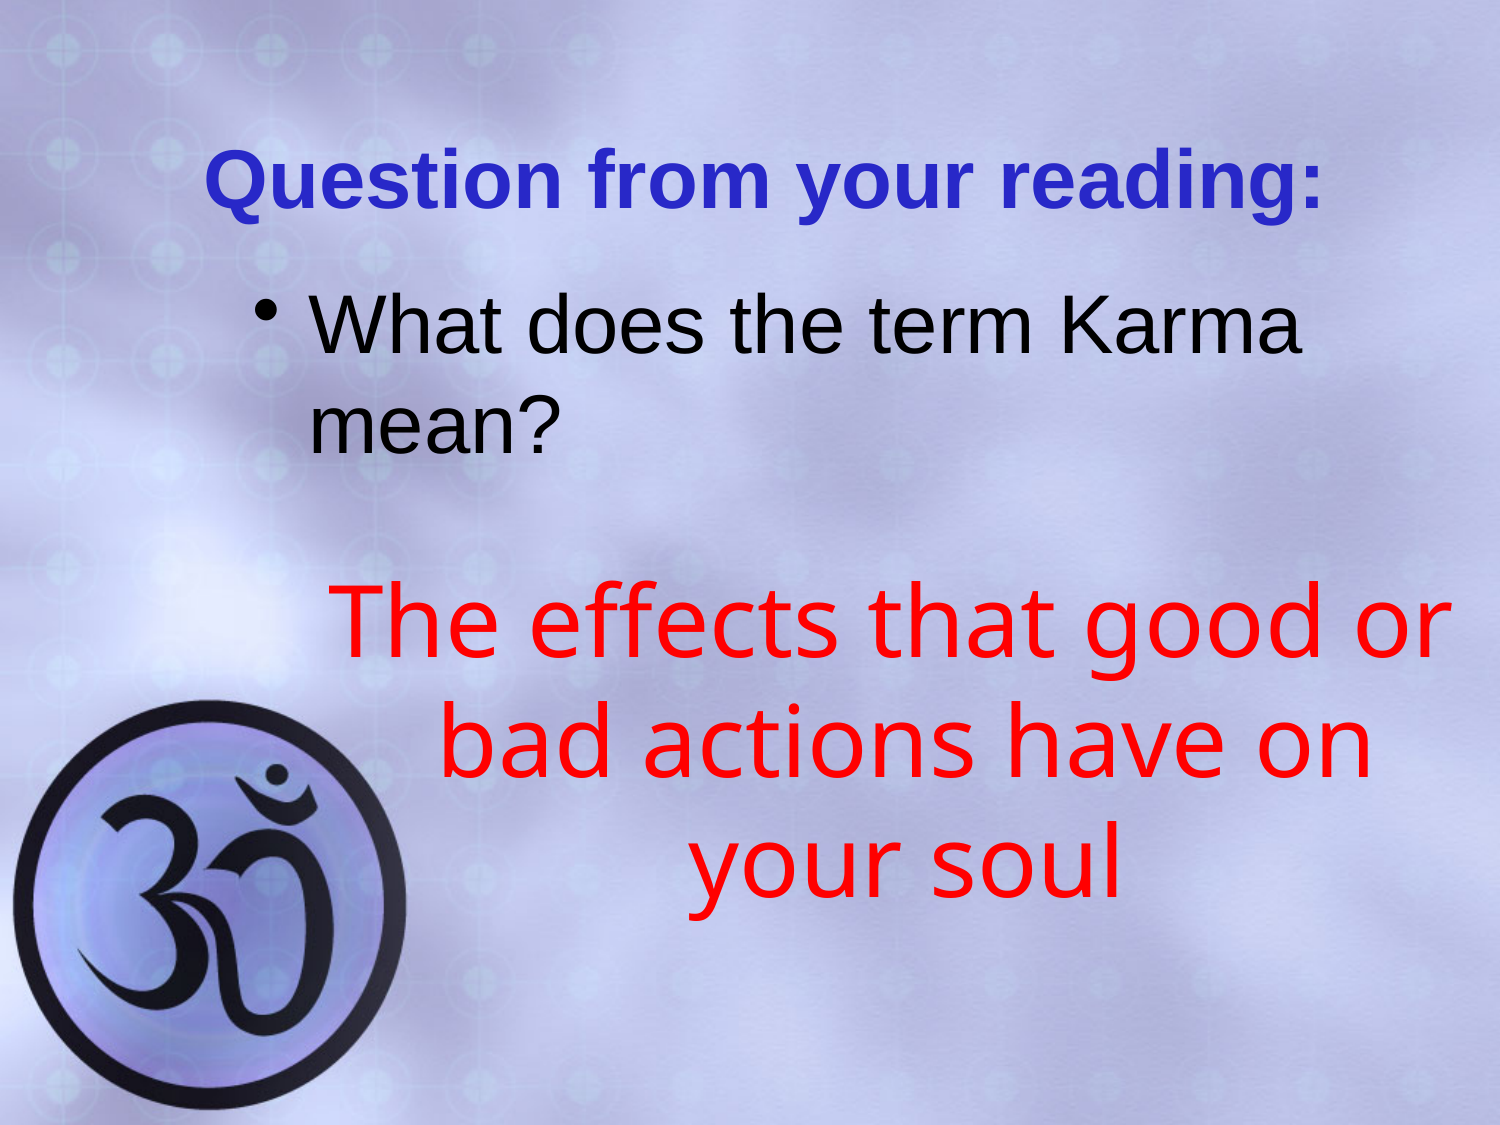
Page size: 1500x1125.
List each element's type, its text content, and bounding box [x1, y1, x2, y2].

picture [0, 0, 1500, 1125]
text_box The effects that good or bad actions have on your soul [257, 549, 1500, 838]
title Question from your reading: [74, 44, 1480, 233]
list What does the term Karma mean? [237, 262, 1480, 551]
